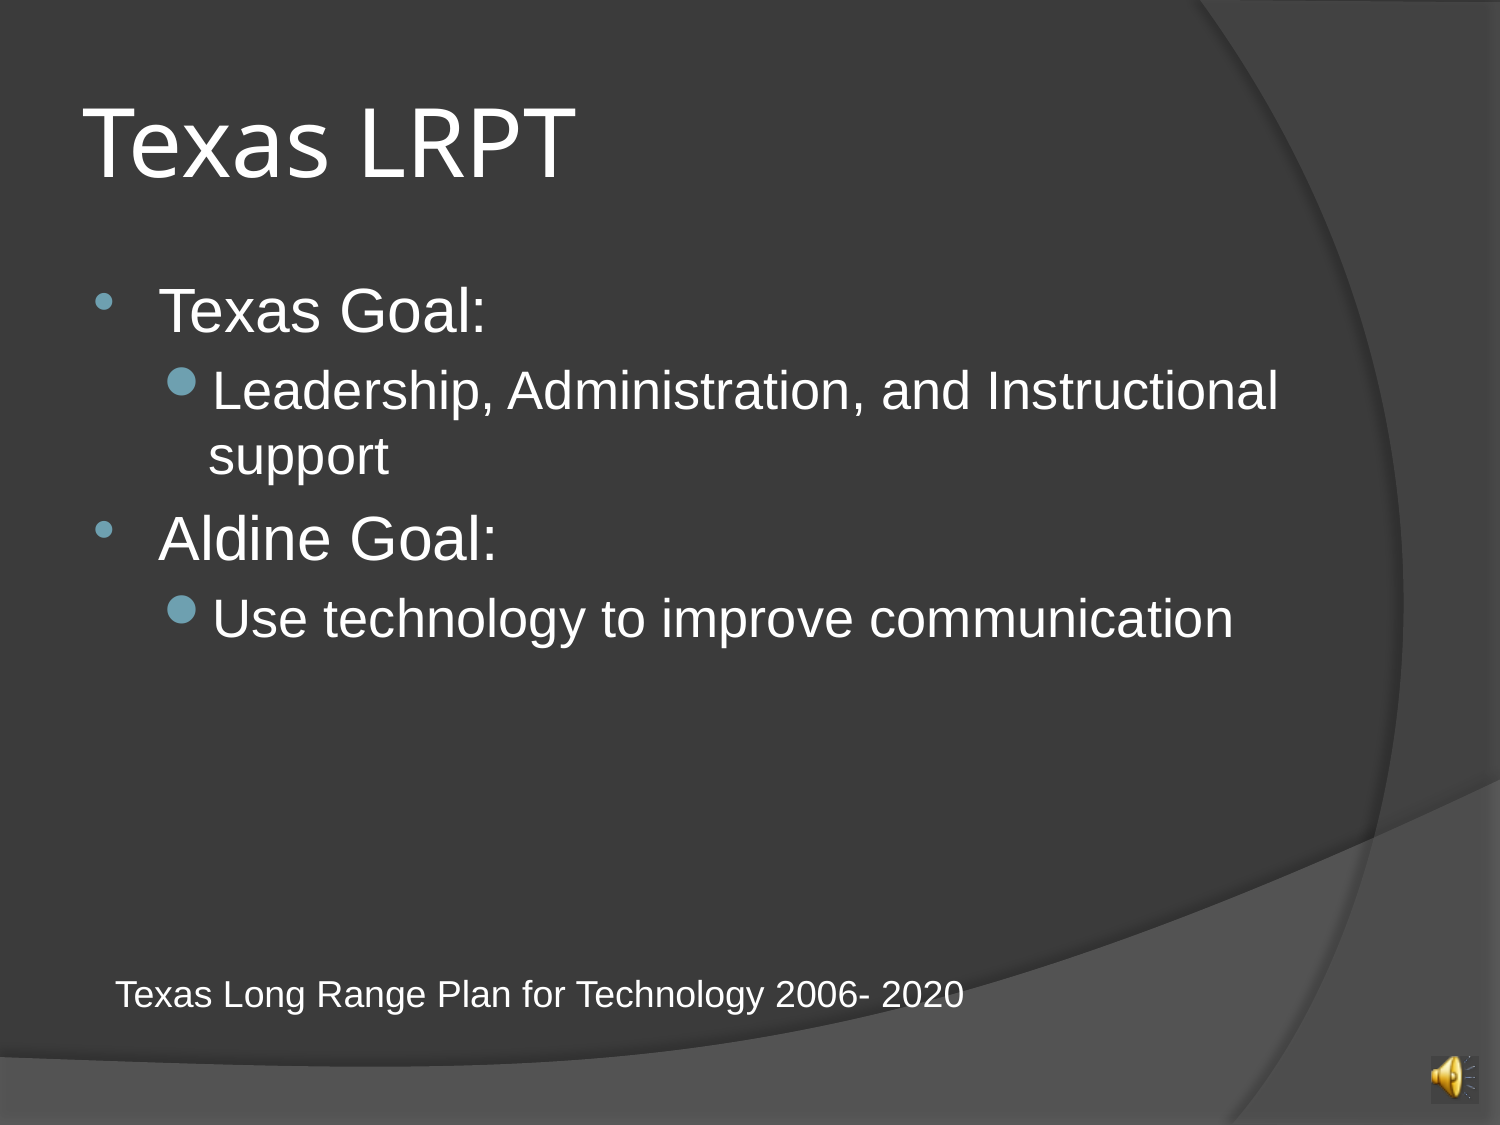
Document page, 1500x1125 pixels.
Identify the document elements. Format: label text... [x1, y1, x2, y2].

text_box Texas Long Range Plan for Technology 2006- 2020 [99, 962, 1350, 1023]
list Texas Goal: Leadership, Administration, and Instructional support Aldine Goal: Use technology to improve communication [75, 262, 1300, 1005]
title Texas LRPT [75, 45, 1300, 233]
picture [1429, 1054, 1481, 1106]
